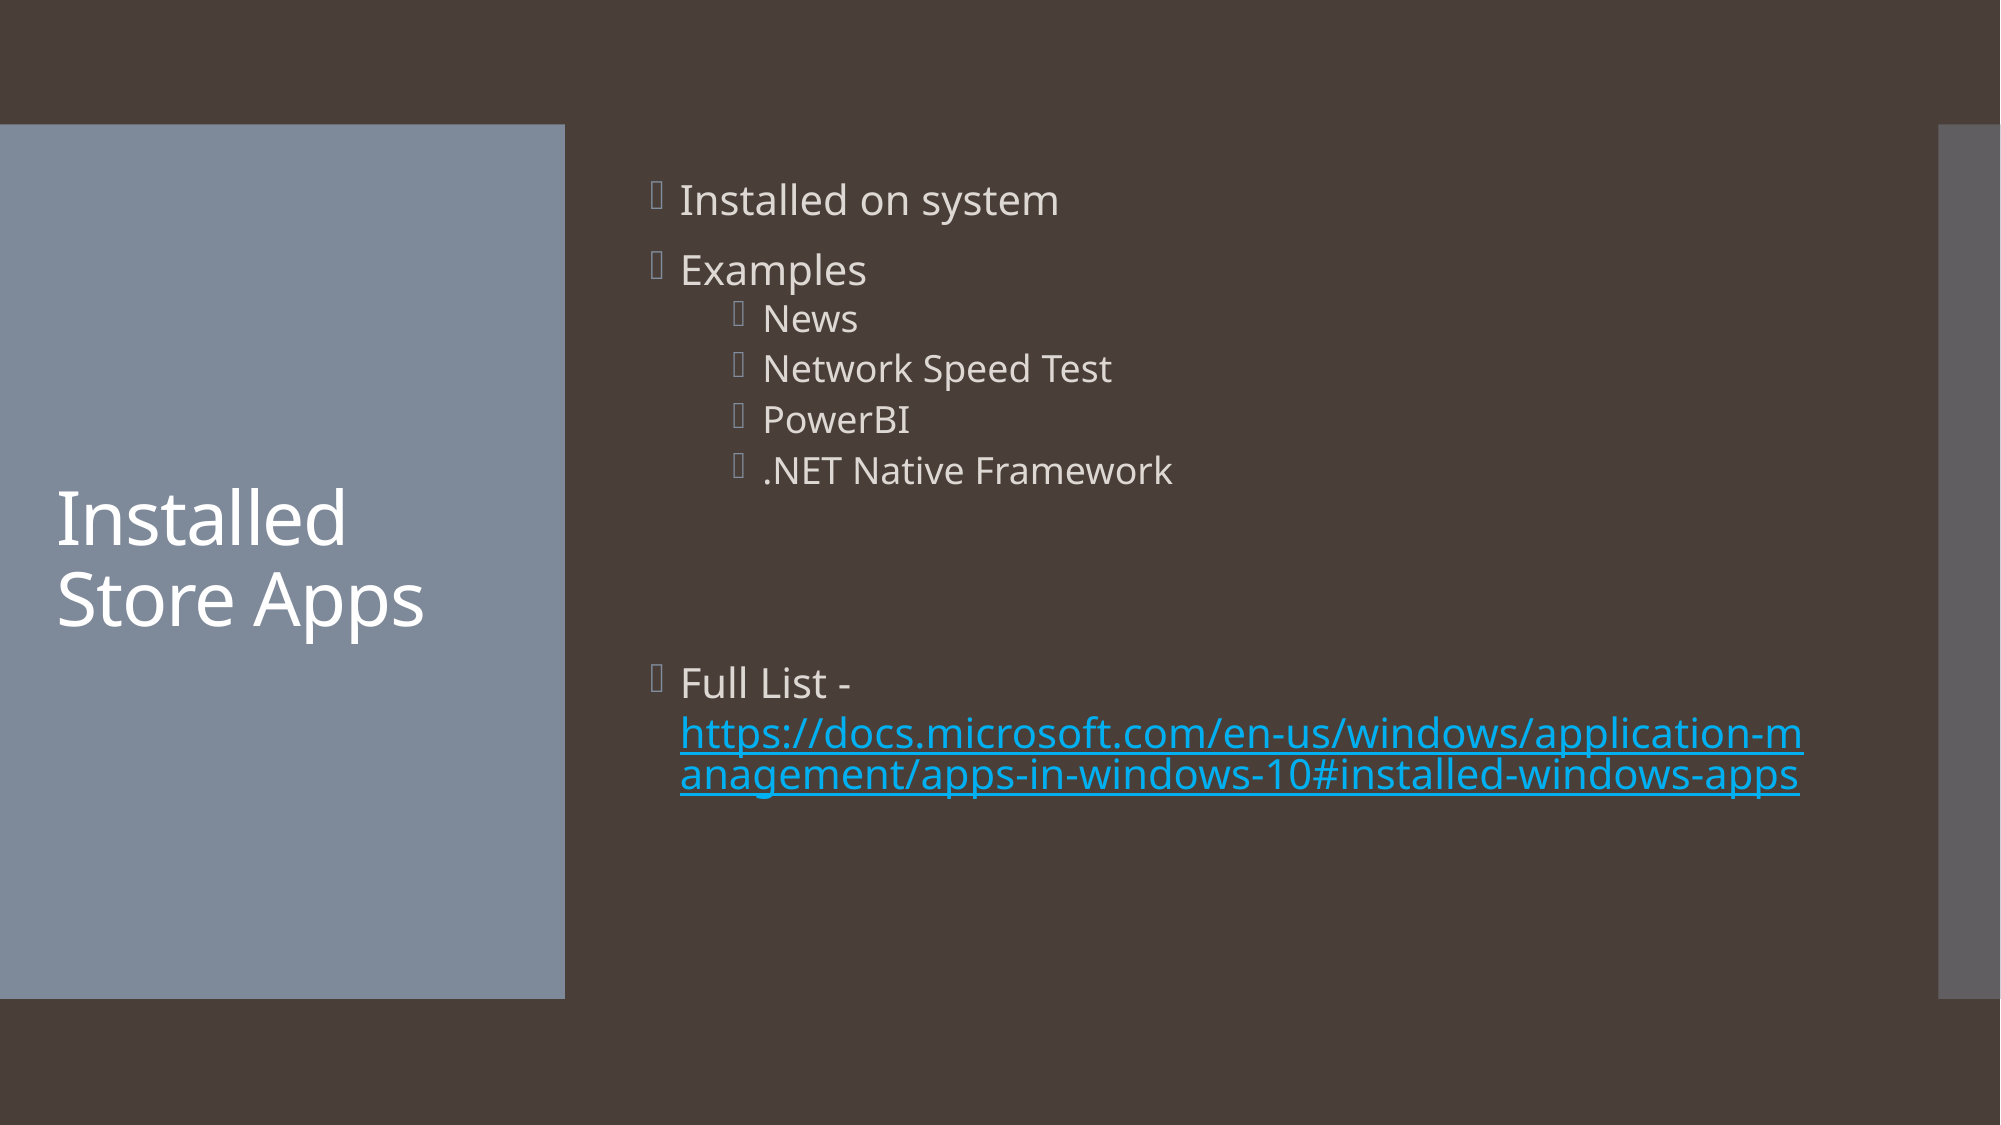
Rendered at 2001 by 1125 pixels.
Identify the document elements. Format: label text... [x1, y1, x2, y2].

title Installed Store Apps [41, 184, 525, 940]
list Installed on system Examples News Network Speed Test PowerBI .NET Native Framework Full List - https://docs.microsoft.com/en-us/windows/application-management/apps-in-windows-10#installed-windows-apps [634, 141, 1835, 982]
